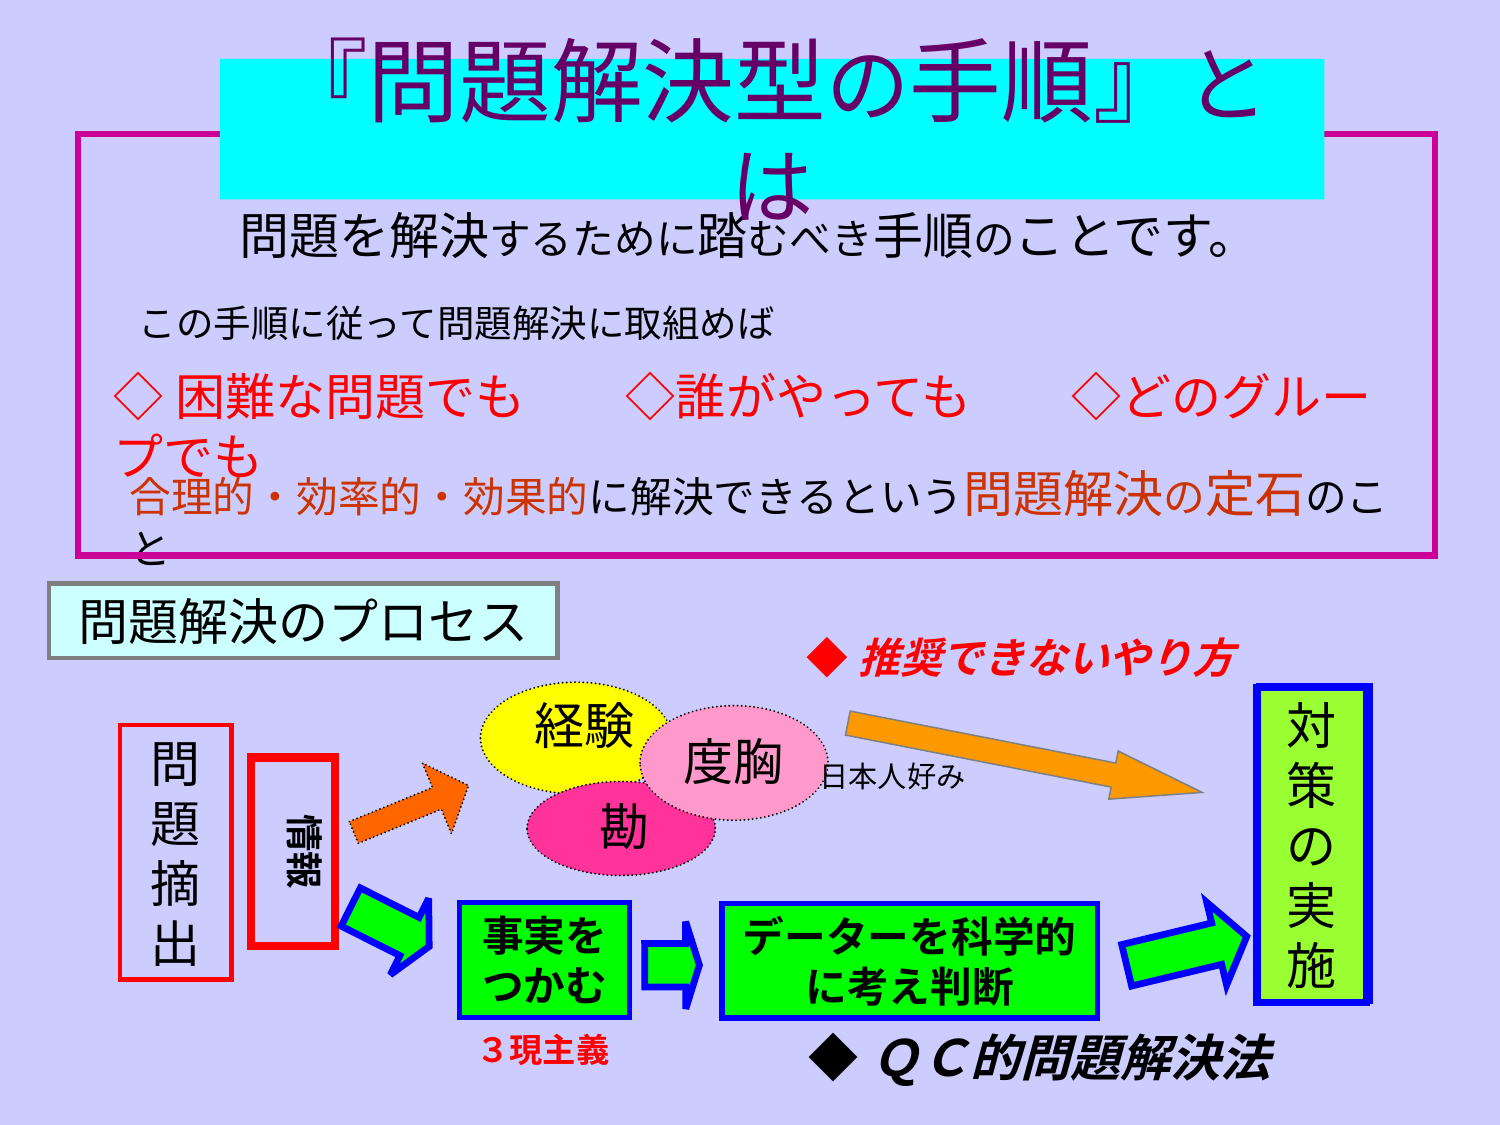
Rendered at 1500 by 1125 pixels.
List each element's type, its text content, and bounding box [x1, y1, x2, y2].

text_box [783, 624, 1370, 901]
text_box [644, 903, 1295, 1094]
text_box 『問題解決型の手順』とは [219, 58, 1325, 200]
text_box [119, 724, 336, 985]
text_box [78, 133, 1436, 556]
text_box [345, 883, 631, 1077]
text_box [1124, 687, 1367, 1010]
text_box 合理的・効率的・効果的に解決できるという問題解決の定石のこと [114, 556, 1427, 580]
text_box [348, 681, 778, 876]
text_box 問題解決のプロセス [49, 583, 558, 658]
